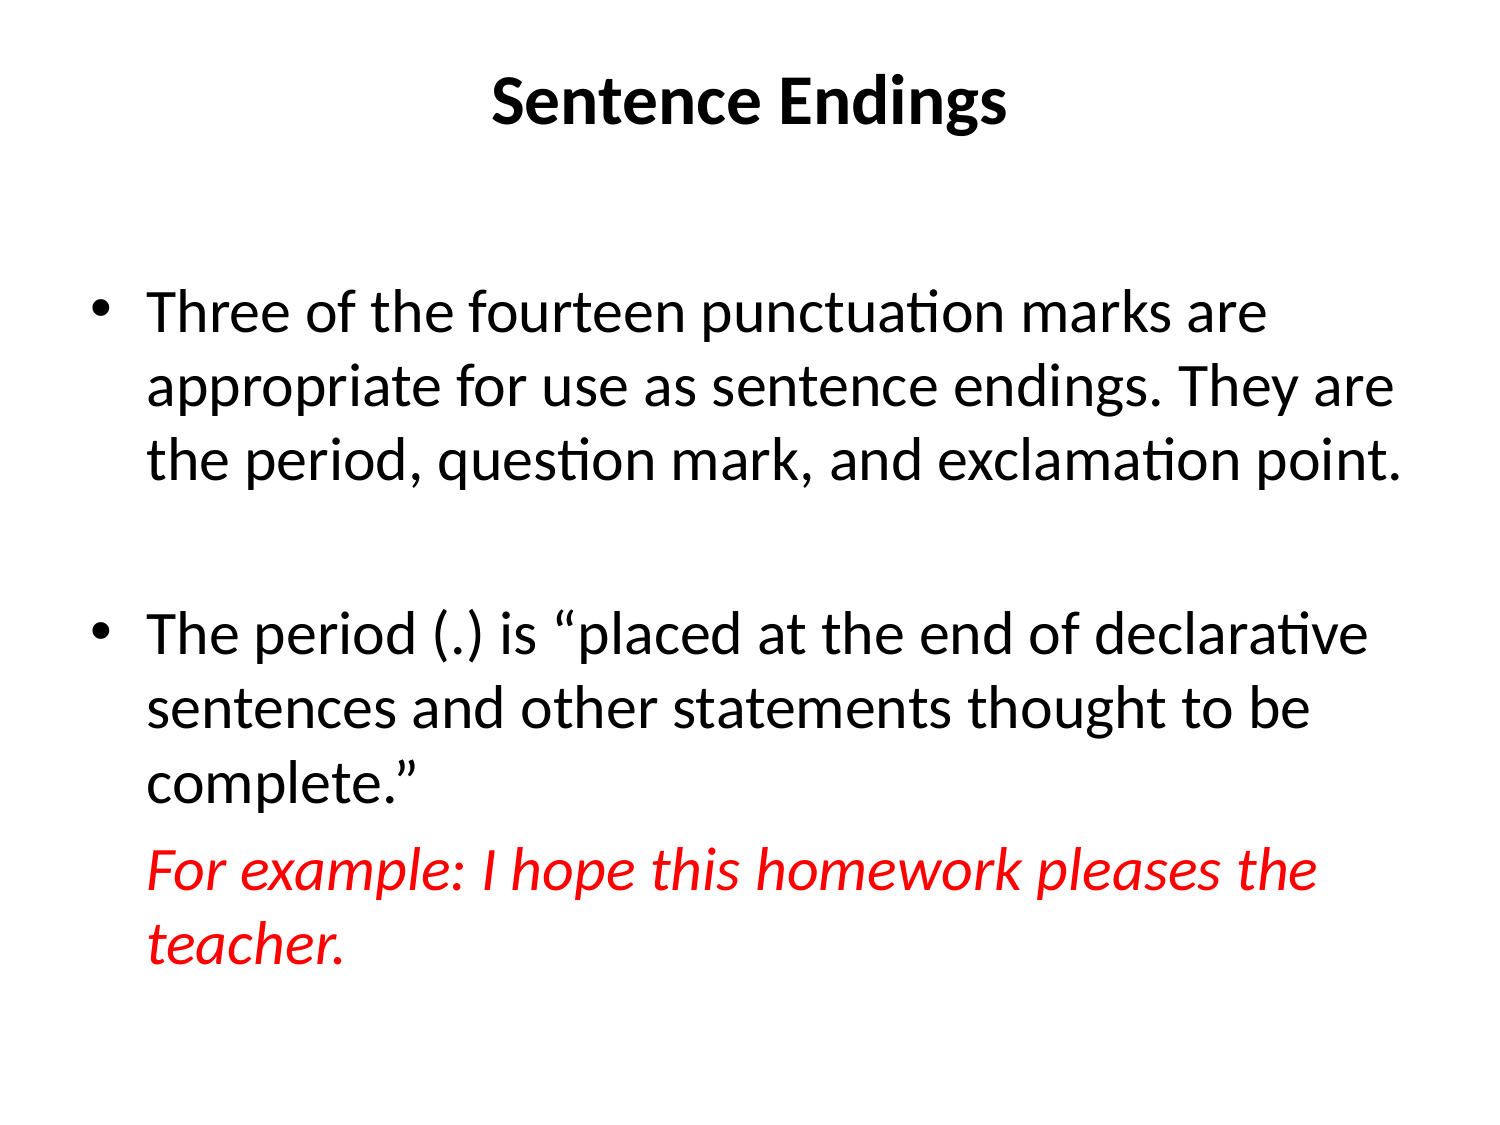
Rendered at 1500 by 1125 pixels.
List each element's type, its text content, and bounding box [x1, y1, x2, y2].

list Three of the fourteen punctuation marks are appropriate for use as sentence endings. They are the period, question mark, and exclamation point. The period (.) is “placed at the end of declarative sentences and other statements thought to be complete.” For example: I hope this homework pleases the teacher. [75, 262, 1425, 1005]
title Sentence Endings [75, 45, 1425, 233]
